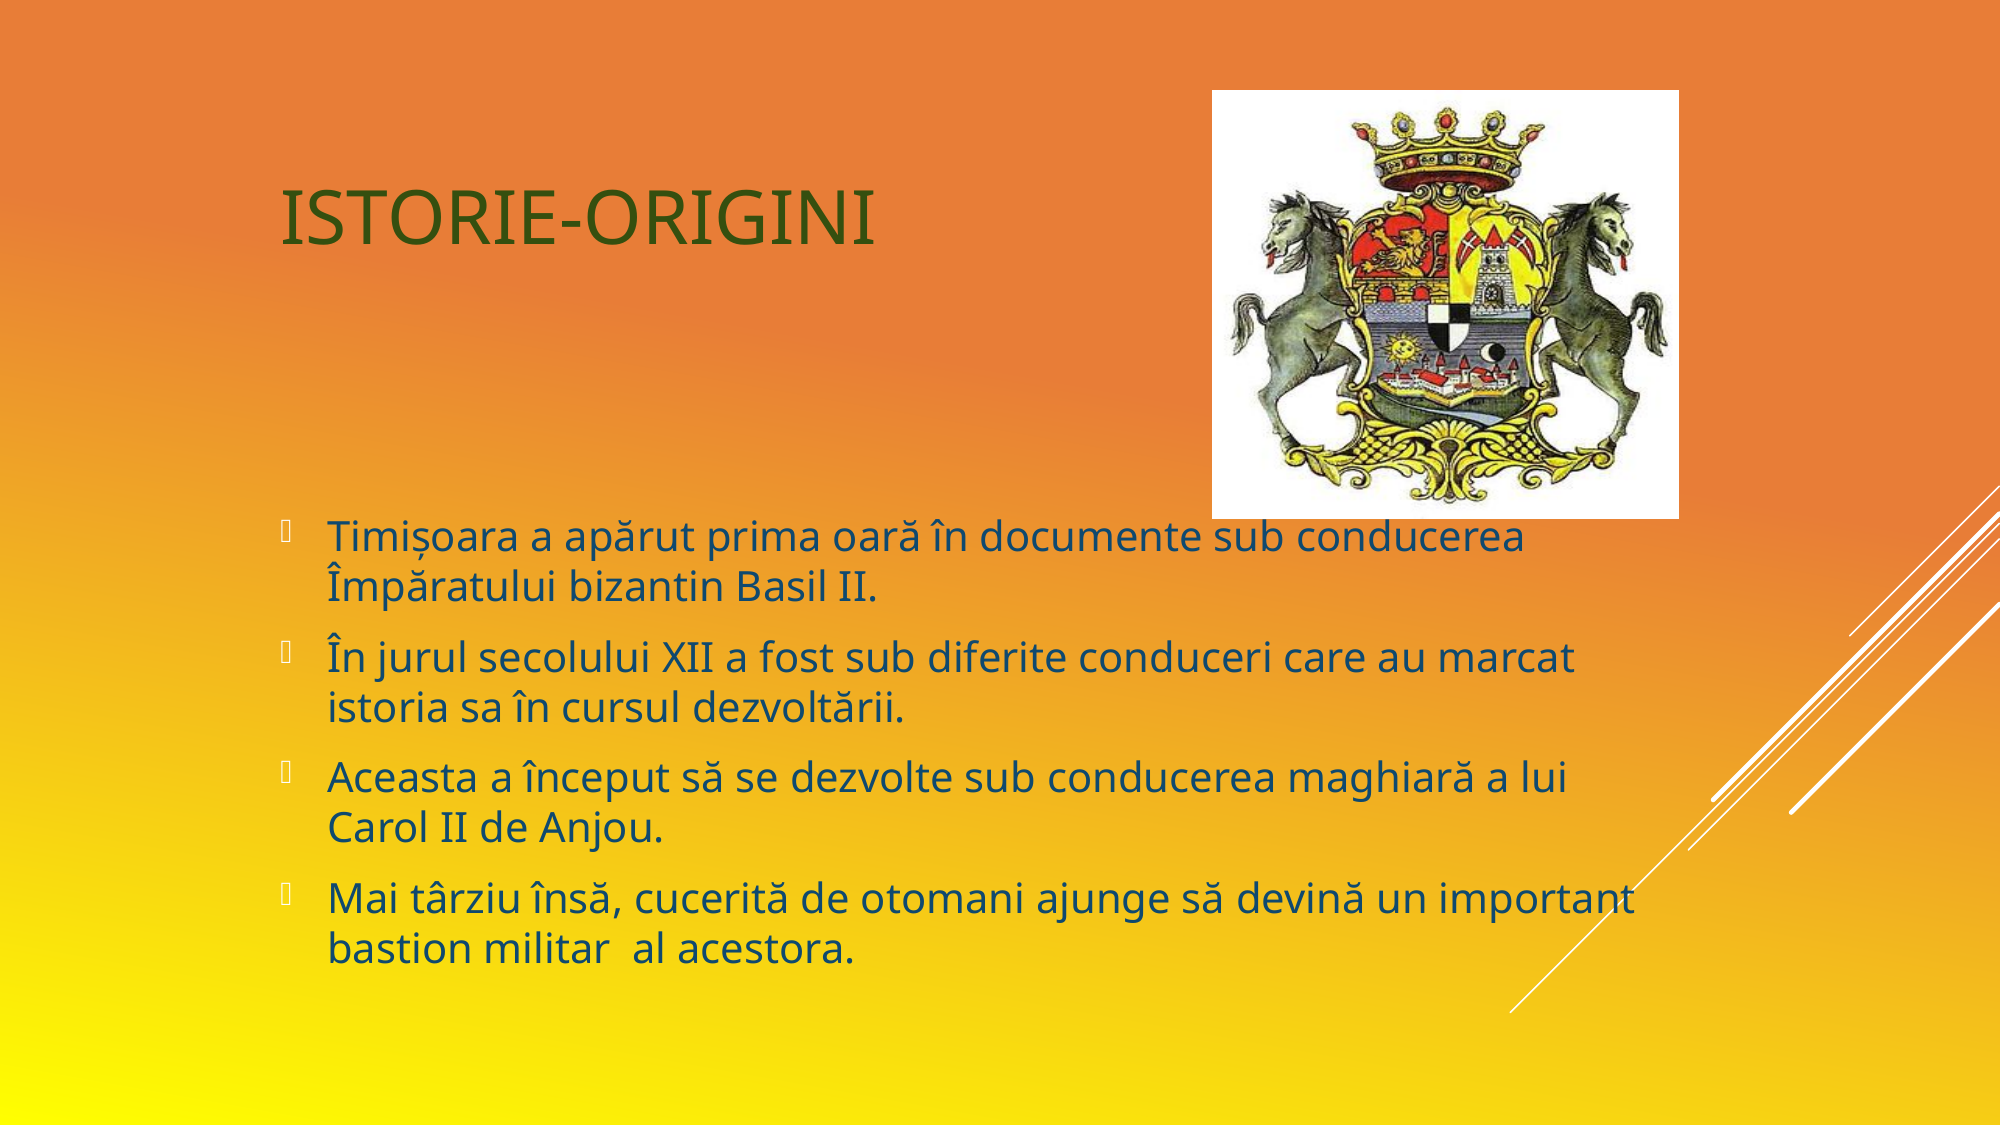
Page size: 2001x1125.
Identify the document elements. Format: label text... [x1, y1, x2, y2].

title Istorie-origini [265, 90, 1211, 338]
picture [1211, 90, 1679, 520]
list Timișoara a apărut prima oară în documente sub conducerea Împăratului bizantin Basil II. În jurul secolului XII a fost sub diferite conduceri care au marcat istoria sa în cursul dezvoltării. Aceasta a început să se dezvolte sub conducerea maghiară a lui Carol II de Anjou. Mai târziu însă, cucerită de otomani ajunge să devină un important bastion militar al acestora. [265, 444, 1666, 1038]
